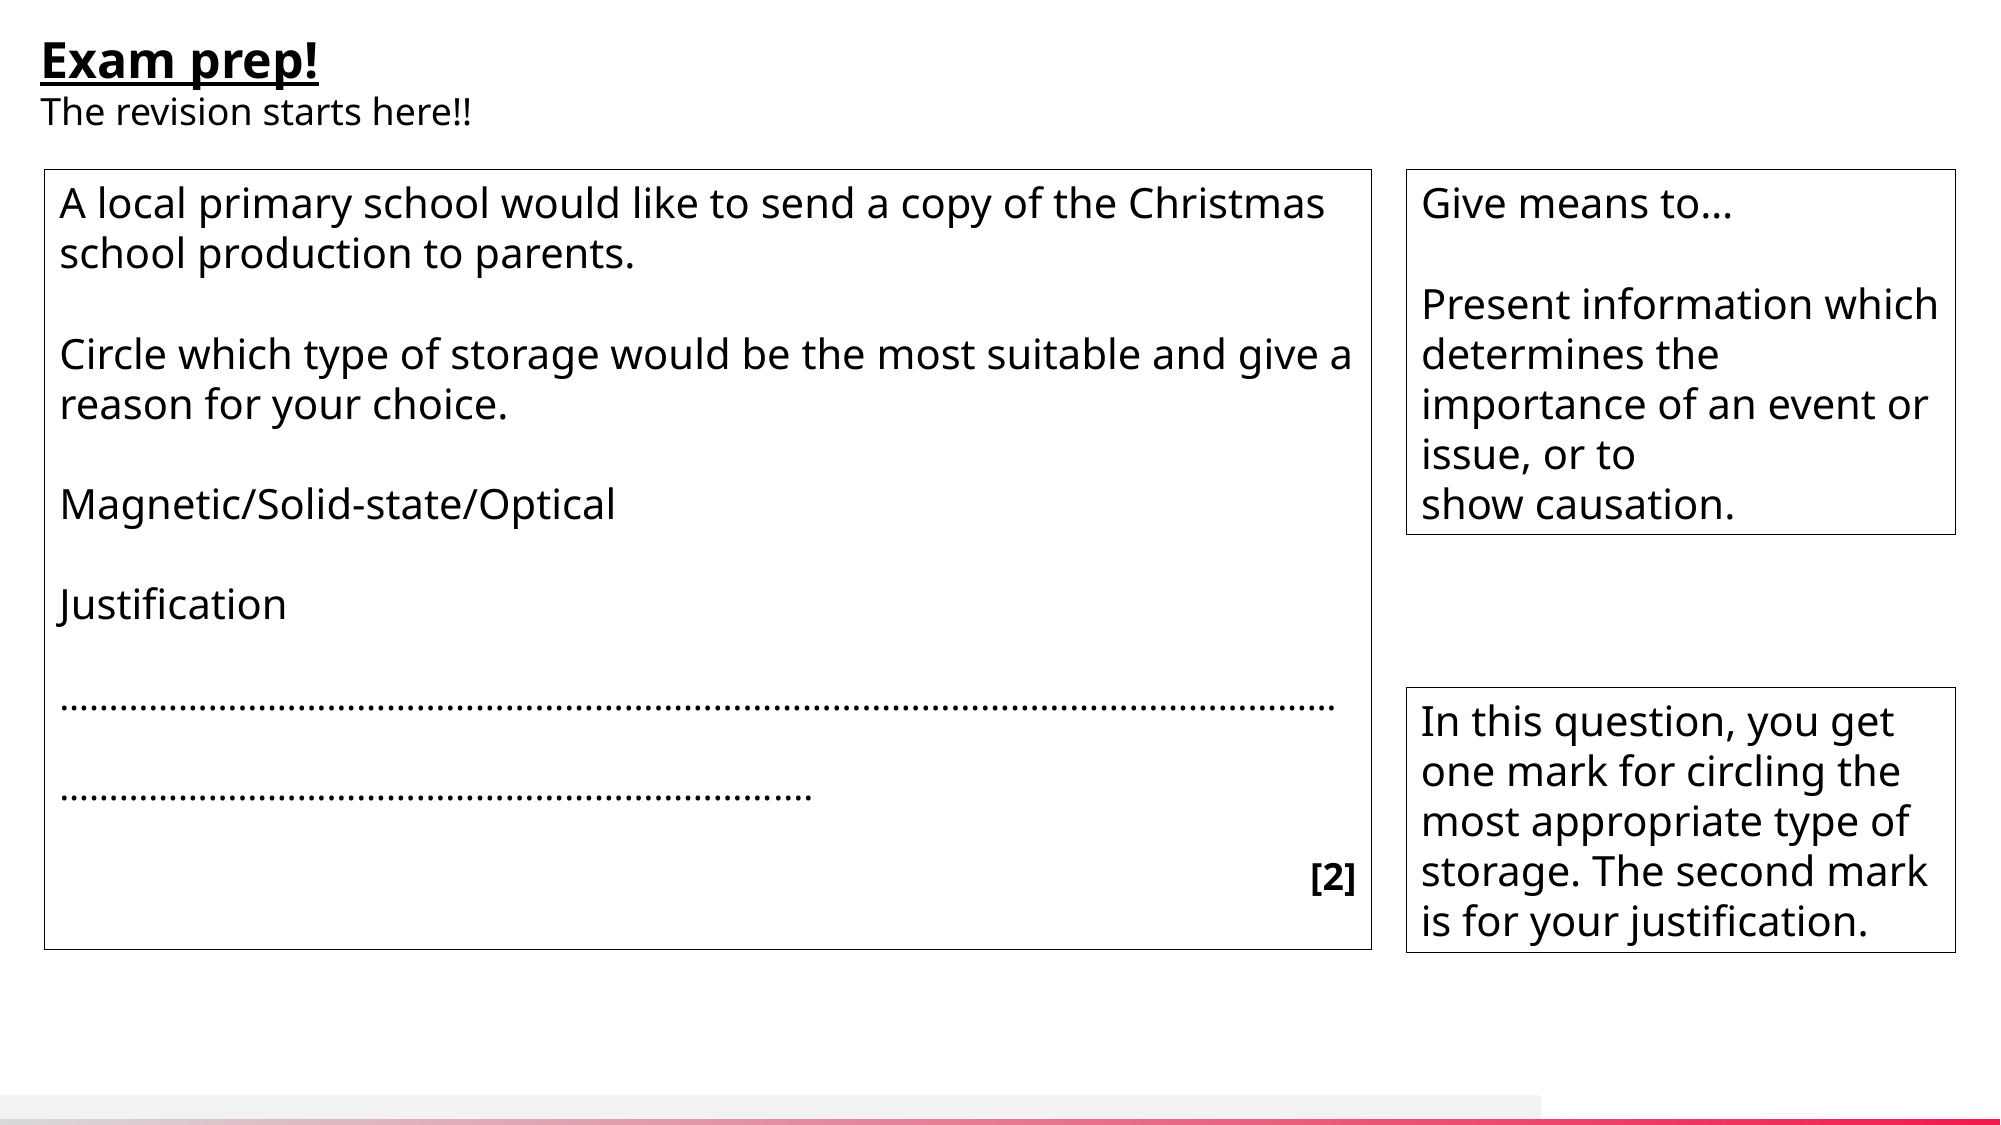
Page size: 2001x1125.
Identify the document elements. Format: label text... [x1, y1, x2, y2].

text_box In this question, you get one mark for circling the most appropriate type of storage. The second mark is for your justification. [1406, 687, 1956, 953]
text_box Give means to… Present information which determines the importance of an event or issue, or to show causation. [1406, 169, 1956, 535]
text_box Exam prep! The revision starts here!! [25, 21, 1095, 141]
text_box A local primary school would like to send a copy of the Christmas school production to parents. Circle which type of storage would be the most suitable and give a reason for your choice. Magnetic/Solid-state/Optical Justification ………………………………………………………………………………………………………………………………………………………………………………….... [2] [44, 169, 1372, 950]
